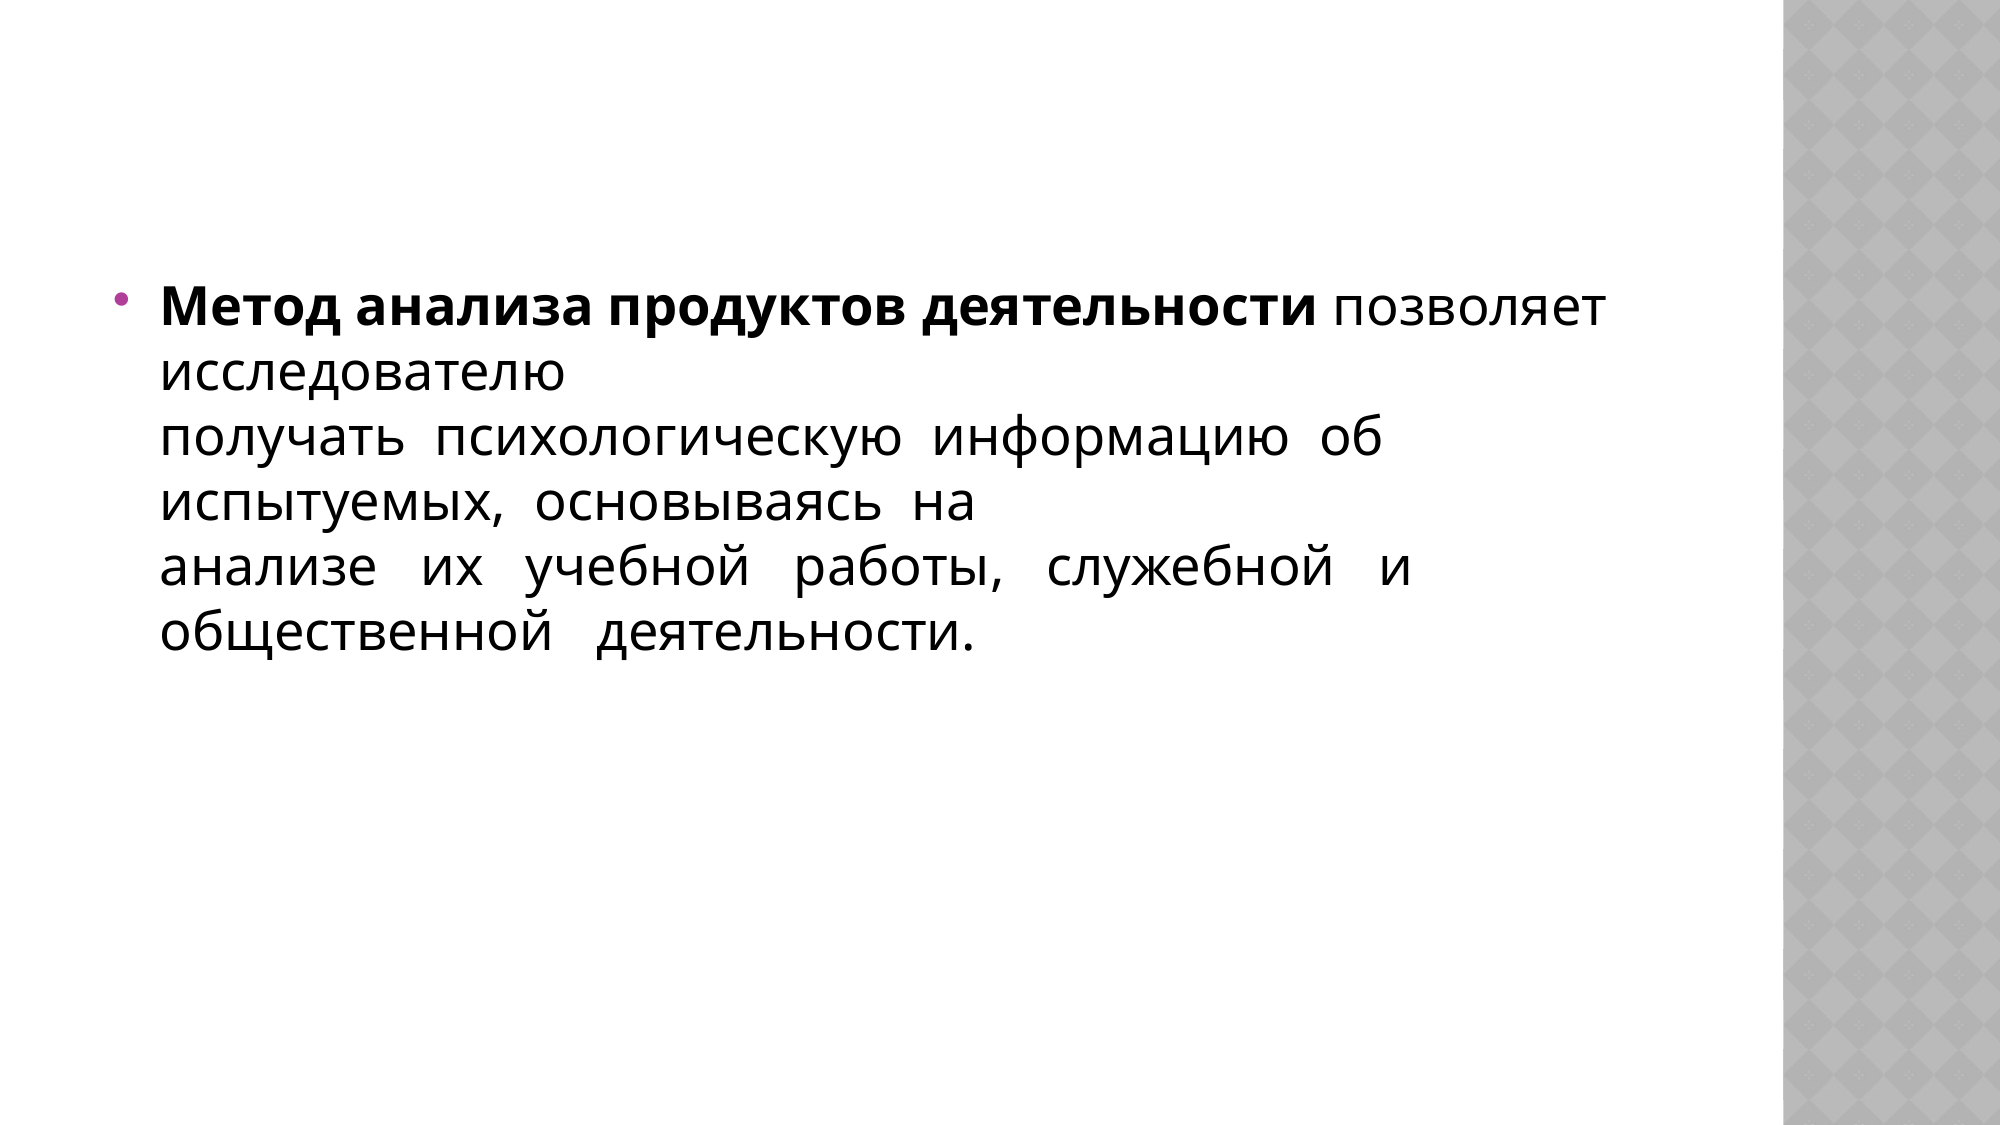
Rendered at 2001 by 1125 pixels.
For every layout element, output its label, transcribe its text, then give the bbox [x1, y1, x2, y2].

list Метод анализа продуктов деятельности позволяет исследователю получать психологическую информацию об испытуемых, основываясь на анализе их учебной работы, служебной и общественной деятельности. [99, 264, 1684, 1059]
